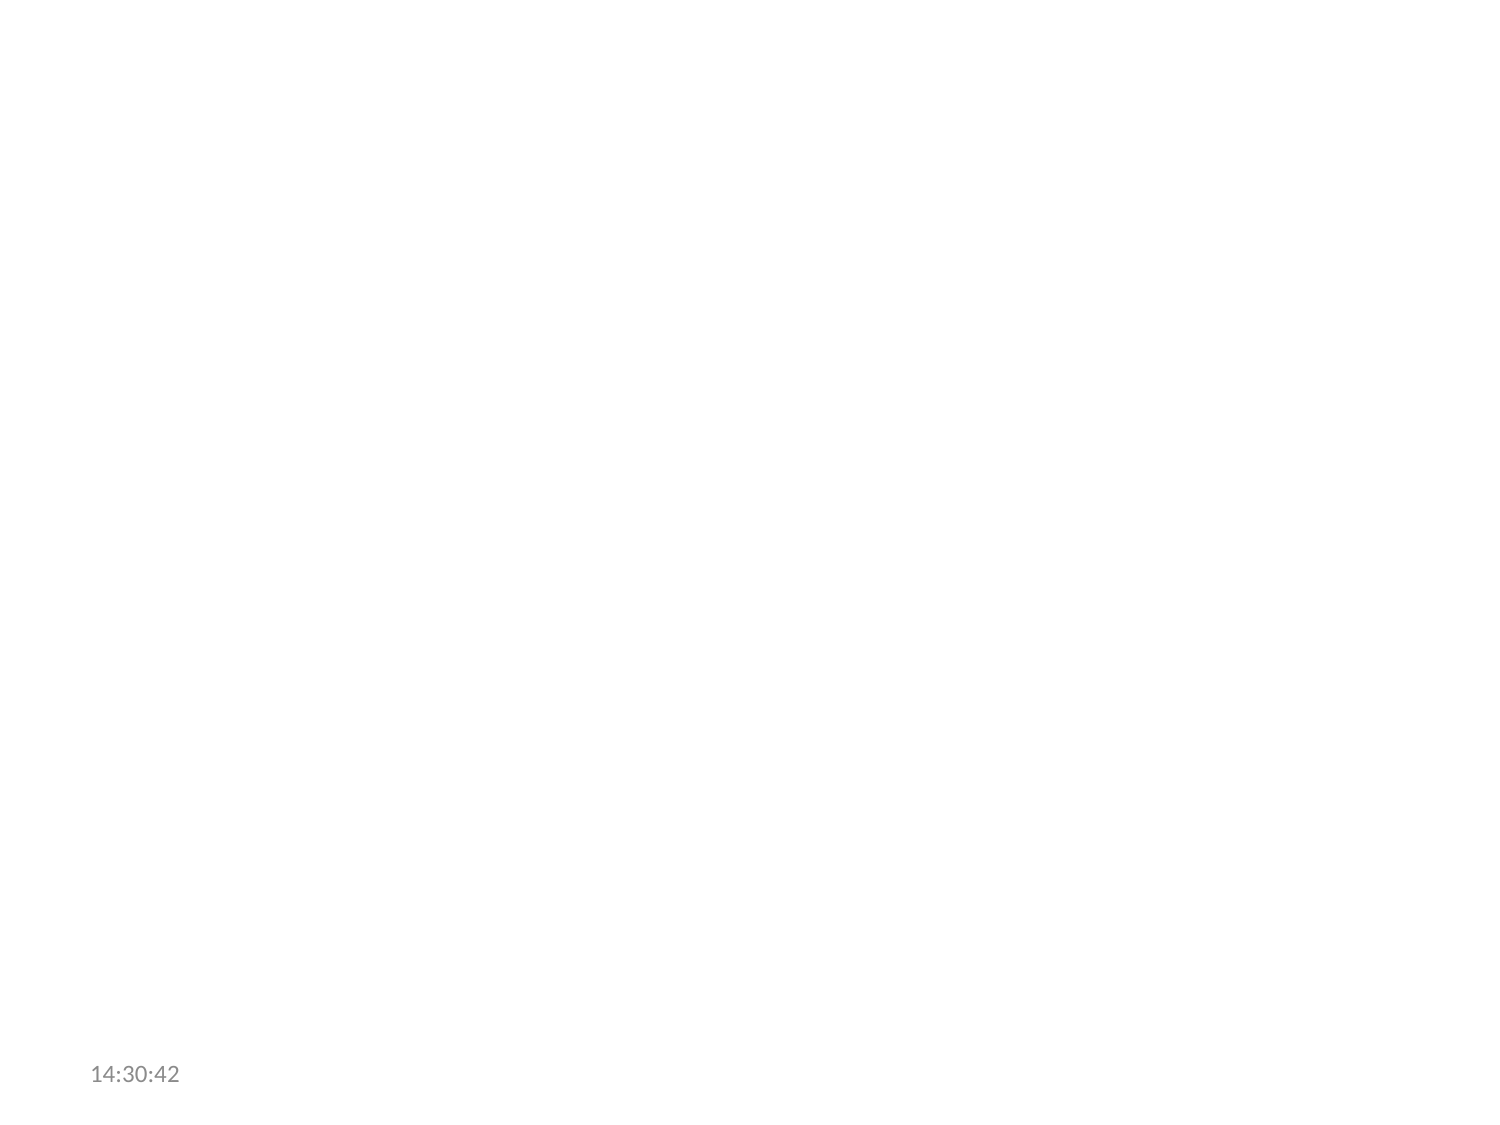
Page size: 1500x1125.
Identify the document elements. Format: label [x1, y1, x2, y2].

slide_number [75, 1042, 425, 1103]
